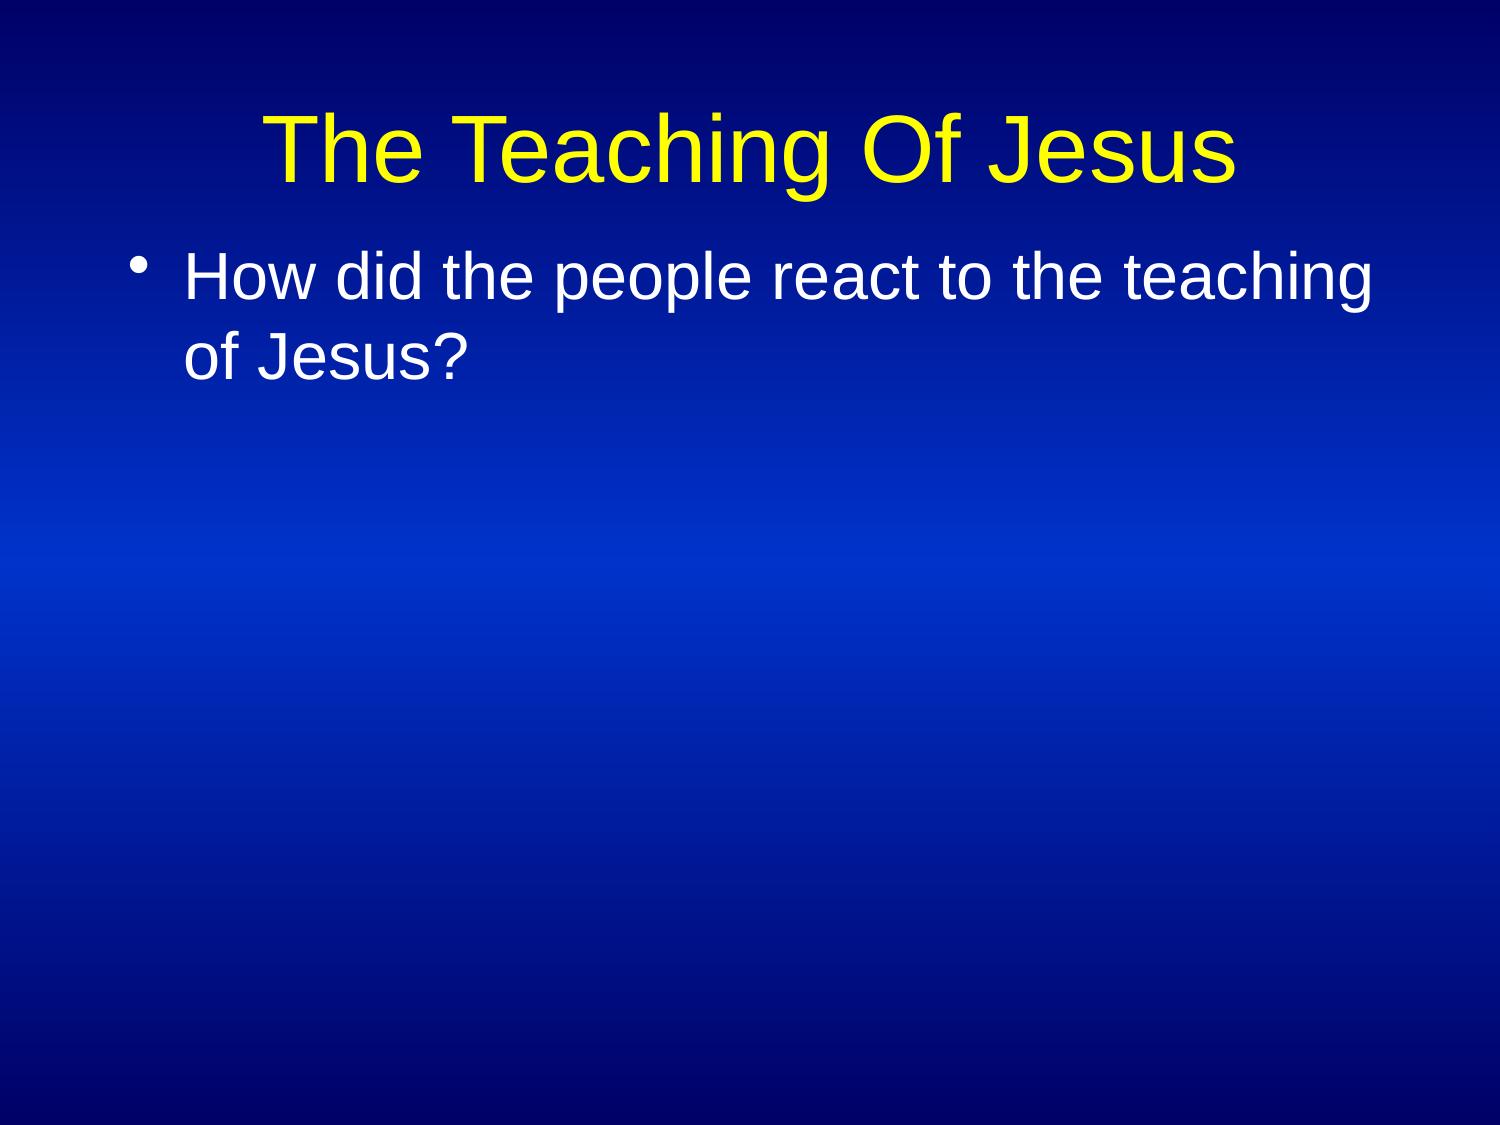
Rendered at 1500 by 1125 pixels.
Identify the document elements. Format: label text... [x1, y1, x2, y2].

title The Teaching Of Jesus [37, 50, 1463, 238]
list How did the people react to the teaching of Jesus? [112, 224, 1463, 413]
